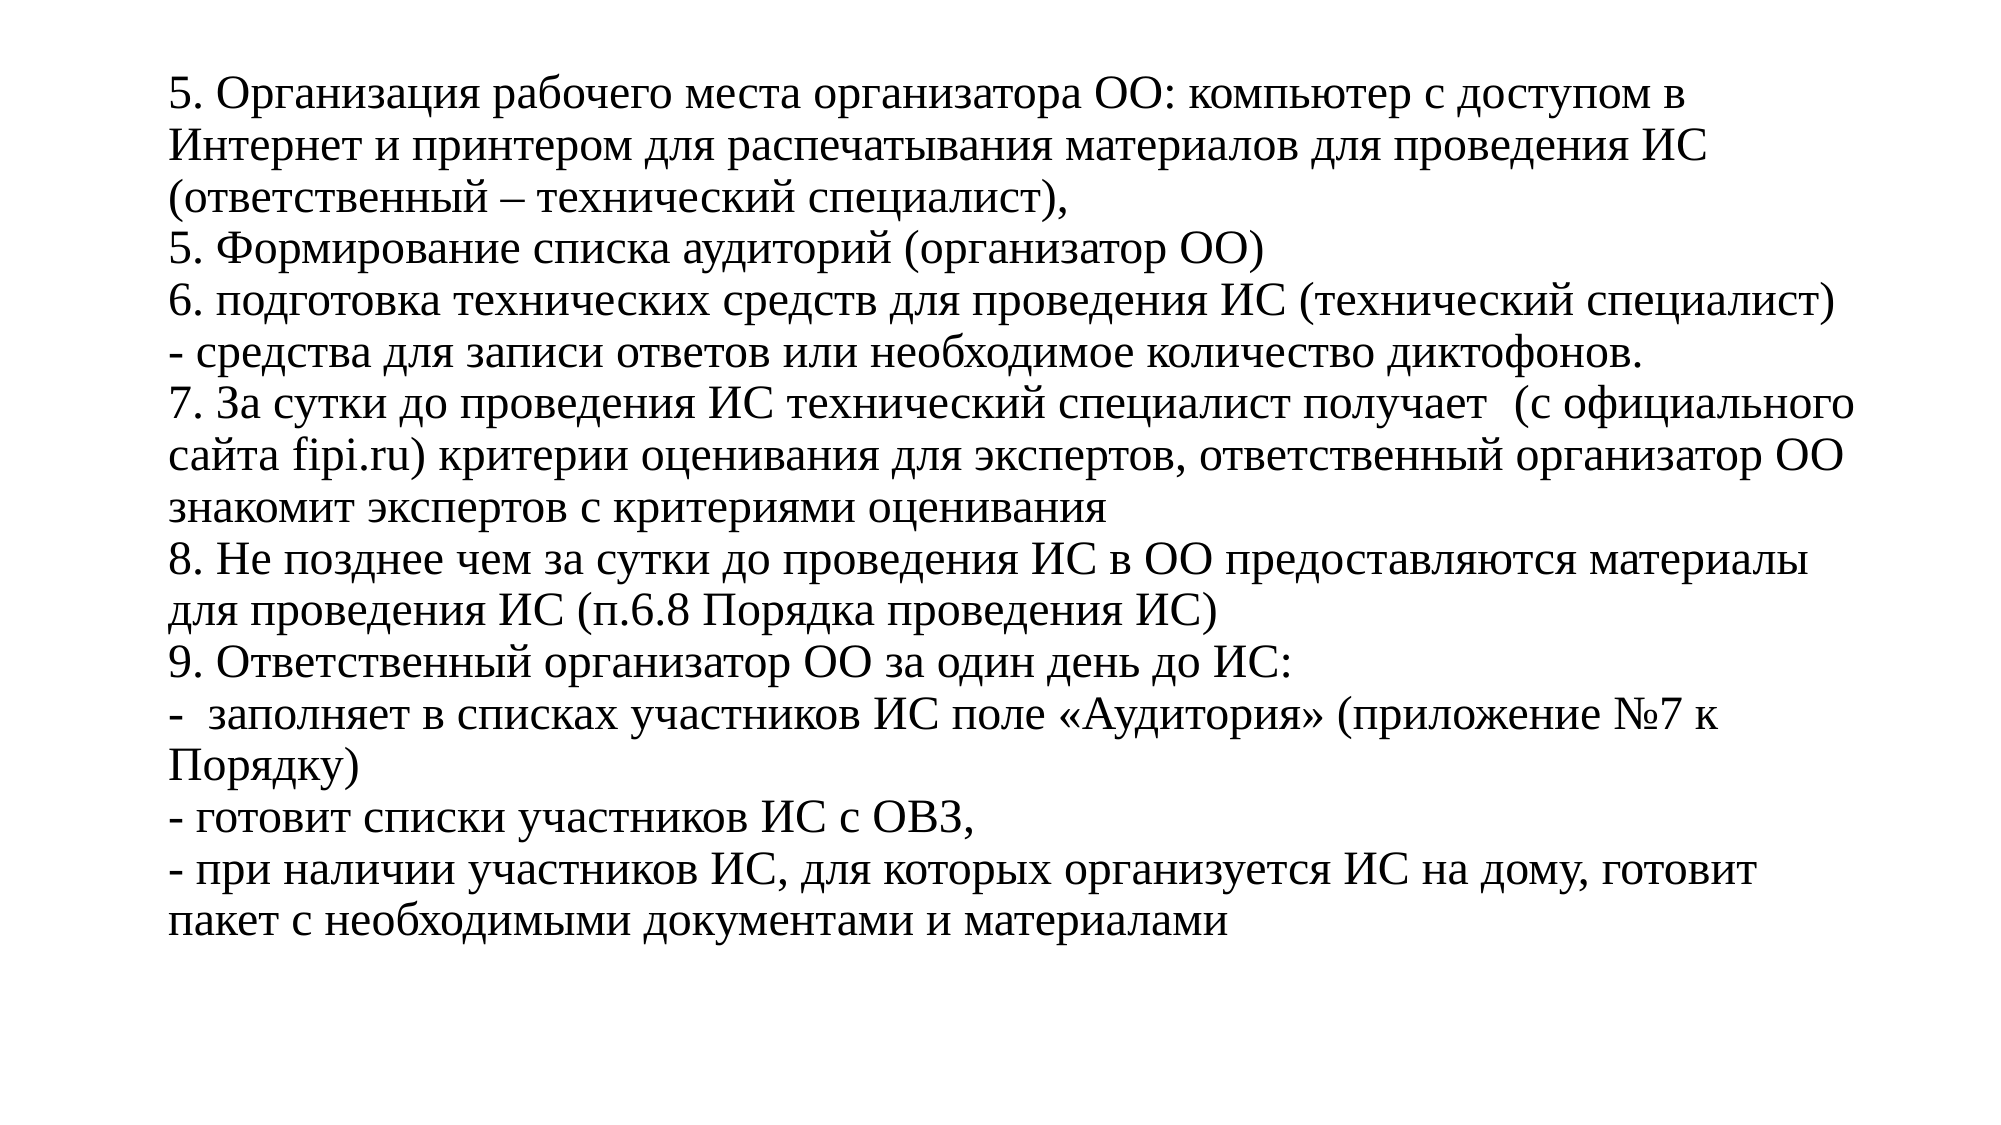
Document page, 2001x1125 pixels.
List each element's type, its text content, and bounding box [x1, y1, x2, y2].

title 5. Организация рабочего места организатора ОО: компьютер с доступом в Интернет и принтером для распечатывания материалов для проведения ИС (ответственный – технический специалист), 5. Формирование списка аудиторий (организатор ОО) 6. подготовка технических средств для проведения ИС (технический специалист) - средства для записи ответов или необходимое количество диктофонов. 7. За сутки до проведения ИС технический специалист получает (с официального сайта fipi.ru) критерии оценивания для экспертов, ответственный организатор ОО знакомит экспертов с критериями оценивания 8. Не позднее чем за сутки до проведения ИС в ОО предоставляются материалы для проведения ИС (п.6.8 Порядка проведения ИС) 9. Ответственный организатор ОО за один день до ИС: - заполняет в списках участников ИС поле «Аудитория» (приложение №7 к Порядку) - готовит списки участников ИС с ОВЗ, - при наличии участников ИС, для которых организуется ИС на дому, готовит пакет с необходимыми документами и материалами [153, 330, 1879, 549]
